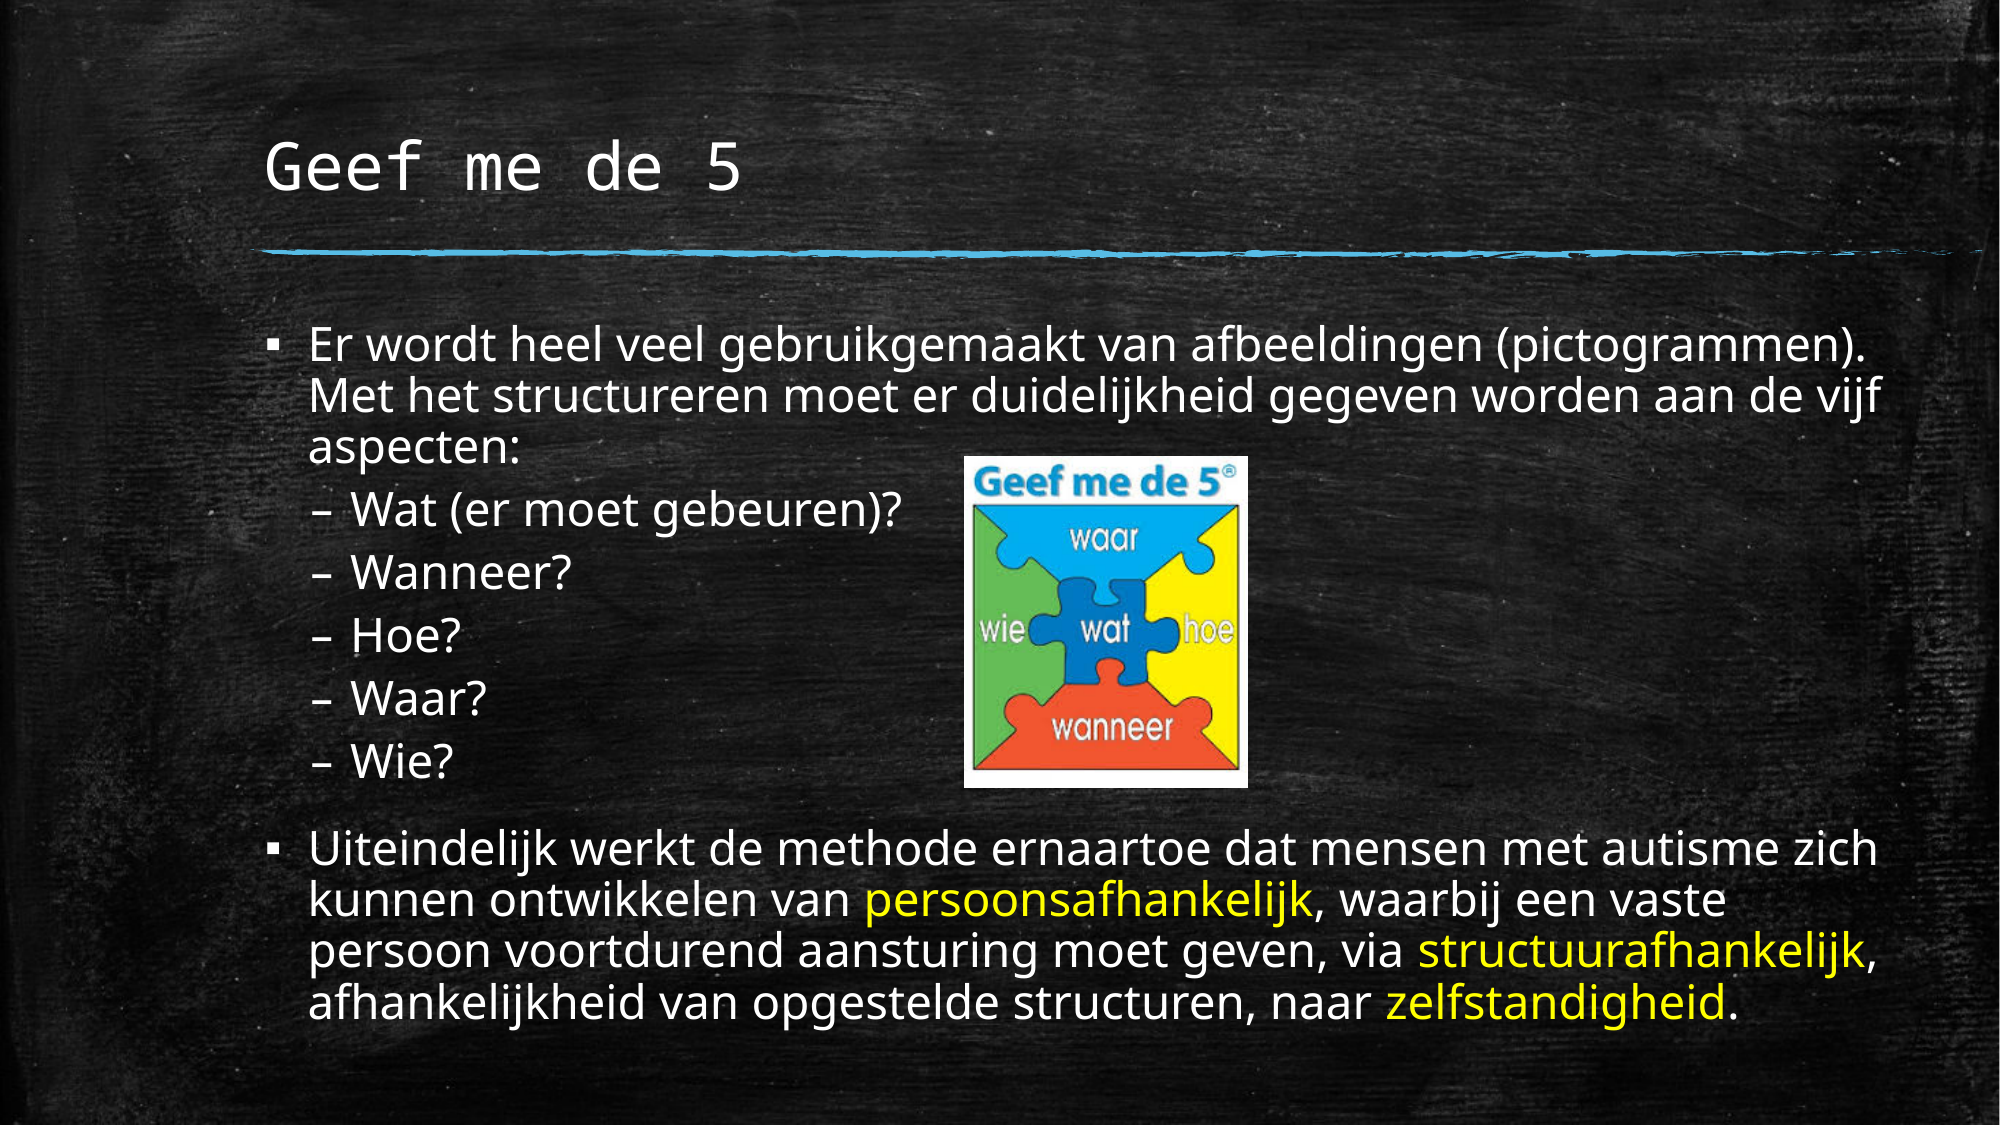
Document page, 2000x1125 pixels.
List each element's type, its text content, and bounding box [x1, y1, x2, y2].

title Geef me de 5 [249, 45, 1750, 213]
picture [964, 456, 1248, 788]
list Er wordt heel veel gebruikgemaakt van afbeeldingen (pictogrammen). Met het structureren moet er duidelijkheid gegeven worden aan de vijf aspecten: Wat (er moet gebeuren)? Wanneer? Hoe? Waar? Wie? Uiteindelijk werkt de methode ernaartoe dat mensen met autisme zich kunnen ontwikkelen van persoonsafhankelijk, waarbij een vaste persoon voortdurend aansturing moet geven, via structuurafhankelijk, afhankelijkheid van opgestelde structuren, naar zelfstandigheid. [249, 312, 1922, 1083]
